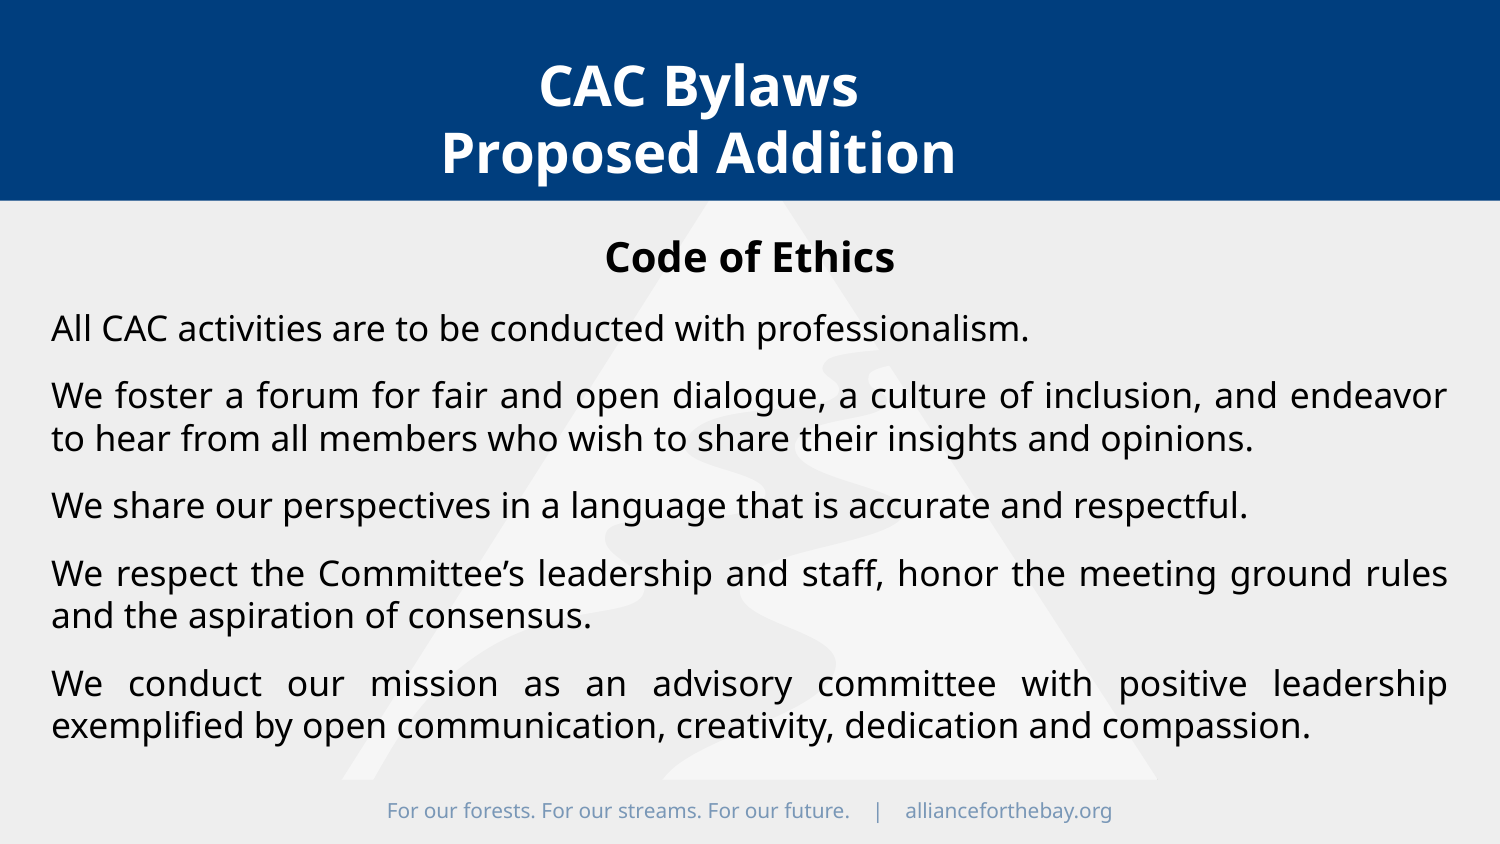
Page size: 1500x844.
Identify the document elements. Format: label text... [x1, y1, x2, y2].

text_box CAC Bylaws Proposed Addition [92, 42, 1305, 193]
text_box Code of Ethics All CAC activities are to be conducted with professionalism. We foster a forum for fair and open dialogue, a culture of inclusion, and endeavor to hear from all members who wish to share their insights and opinions. We share our perspectives in a language that is accurate and respectful. We respect the Committee’s leadership and staff, honor the meeting ground rules and the aspiration of consensus. We conduct our mission as an advisory committee with positive leadership exemplified by open communication, creativity, dedication and compassion. [43, 223, 1457, 754]
text_box [0, 0, 1500, 201]
